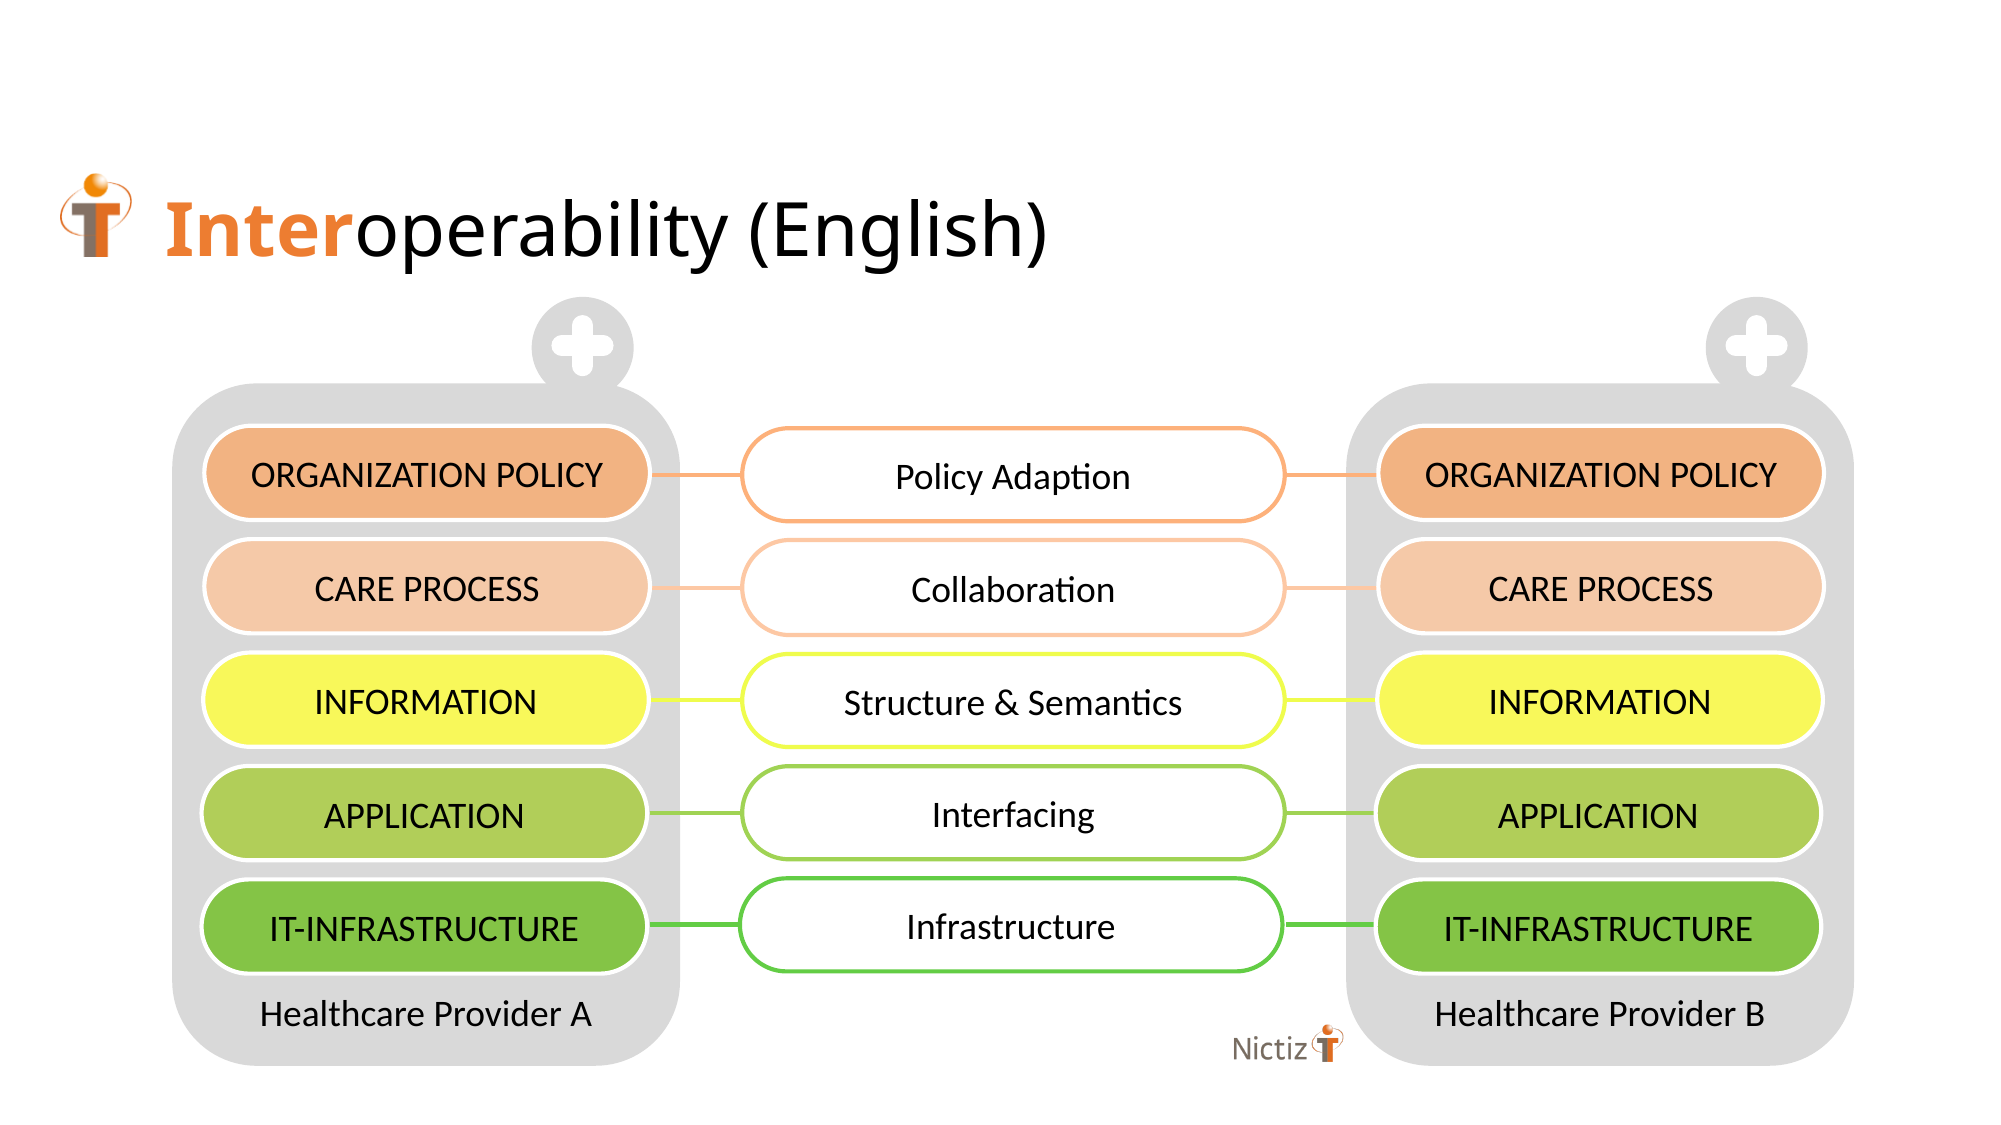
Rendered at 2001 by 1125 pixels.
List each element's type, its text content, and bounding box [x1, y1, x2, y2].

title Interoperability (English) [150, 184, 1863, 351]
text_box IT-INFRASTRUCTURE [200, 878, 649, 975]
text_box Organization policy [1377, 424, 1826, 522]
picture [1230, 1020, 1347, 1066]
text_box Policy Adaption [741, 427, 1286, 523]
picture [60, 173, 132, 257]
text_box [530, 295, 635, 400]
text_box Interfacing [741, 765, 1286, 861]
text_box Information [1376, 651, 1824, 748]
text_box [1704, 295, 1809, 400]
text_box IT-INFRASTRUCTURE [1374, 878, 1823, 975]
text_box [1735, 325, 1778, 366]
text_box application [1374, 764, 1823, 862]
text_box Infrastructure [738, 877, 1284, 973]
text_box Care process [1377, 538, 1826, 635]
text_box Healthcare Provider A [171, 382, 682, 1067]
text_box Healthcare Provider B [1345, 382, 1856, 1067]
text_box Collaboration [741, 538, 1286, 637]
text_box Organization policy [203, 424, 651, 522]
text_box application [200, 764, 649, 862]
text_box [561, 325, 604, 366]
text_box Structure & Semantics [741, 652, 1286, 749]
text_box Information [202, 651, 650, 748]
text_box Care process [203, 538, 651, 635]
